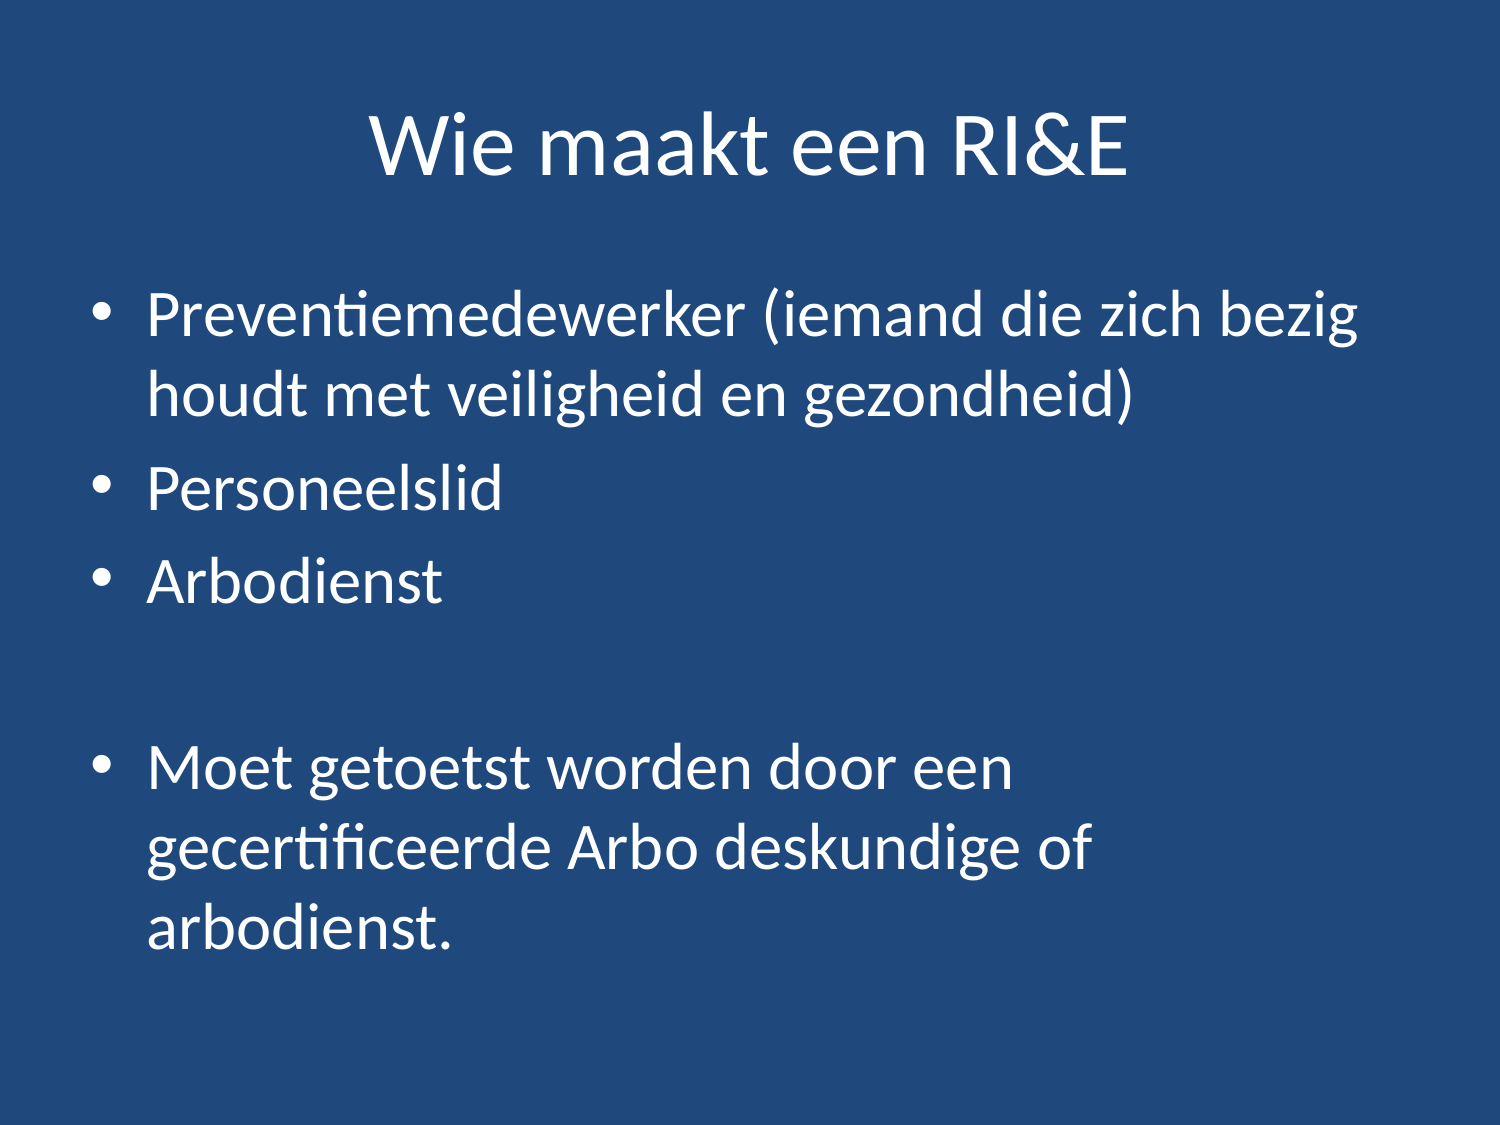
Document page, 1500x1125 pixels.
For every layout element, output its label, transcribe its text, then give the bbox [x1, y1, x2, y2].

list Preventiemedewerker (iemand die zich bezig houdt met veiligheid en gezondheid) Personeelslid Arbodienst Moet getoetst worden door een gecertificeerde Arbo deskundige of arbodienst. [75, 262, 1425, 1005]
title Wie maakt een RI&E [75, 45, 1425, 233]
